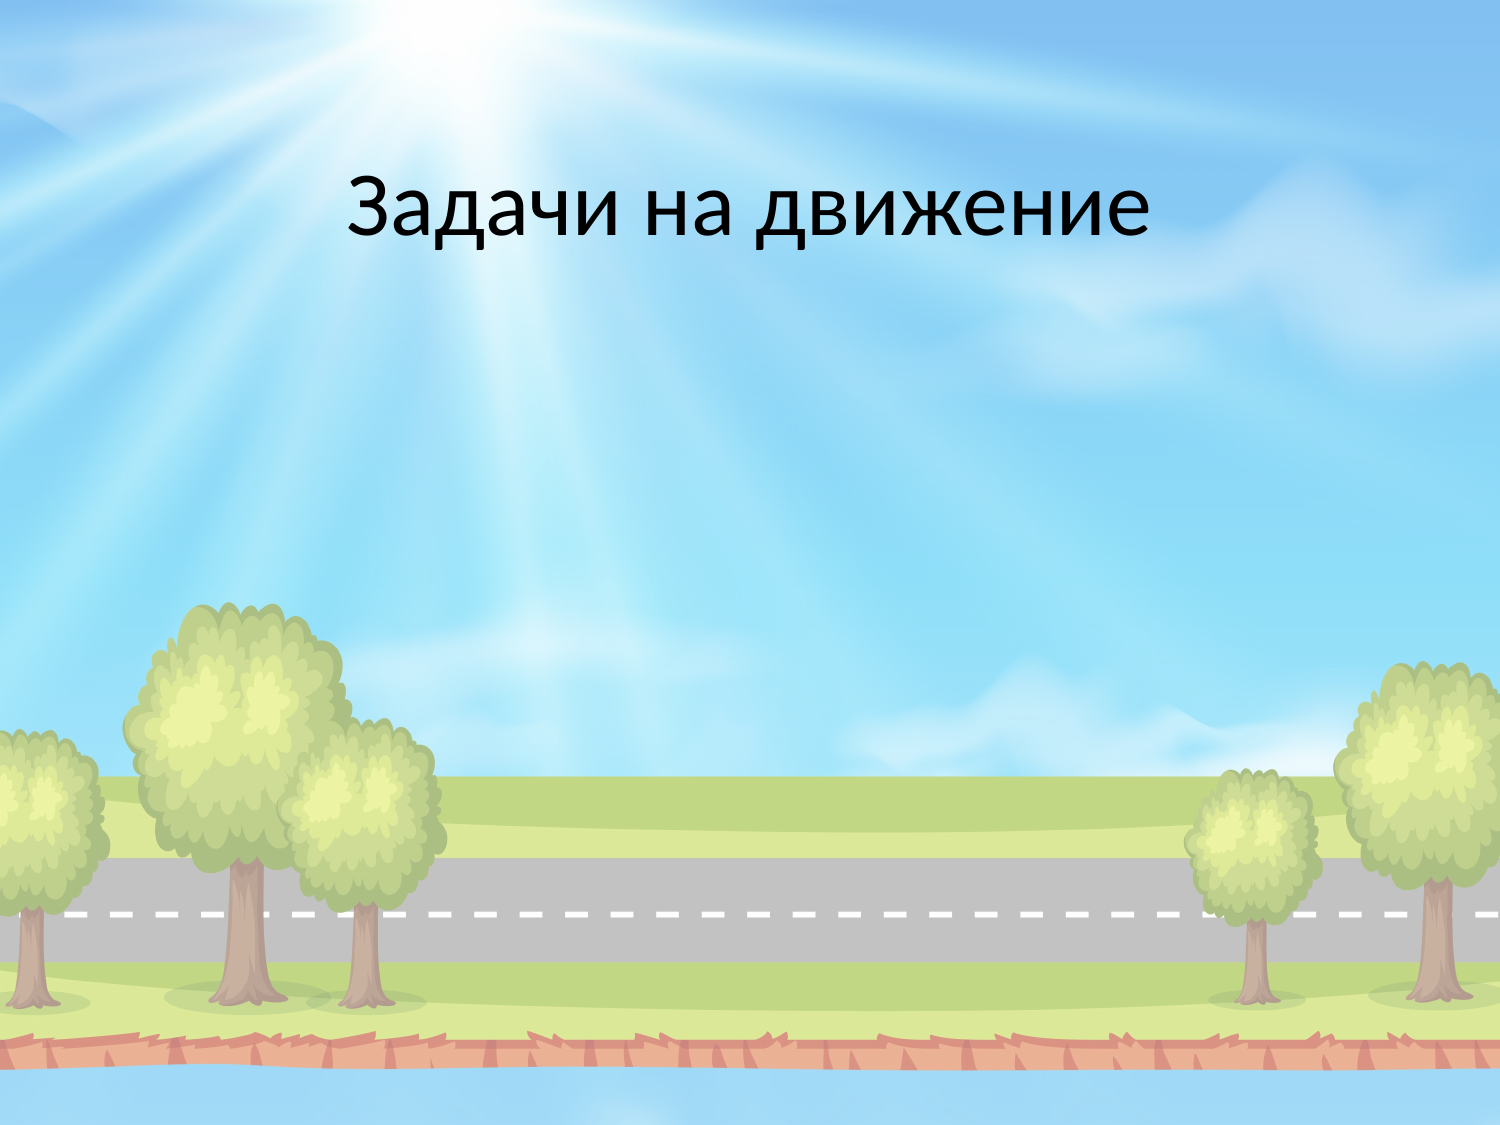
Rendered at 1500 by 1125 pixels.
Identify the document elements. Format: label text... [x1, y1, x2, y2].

title Задачи на движение [112, 78, 1388, 320]
